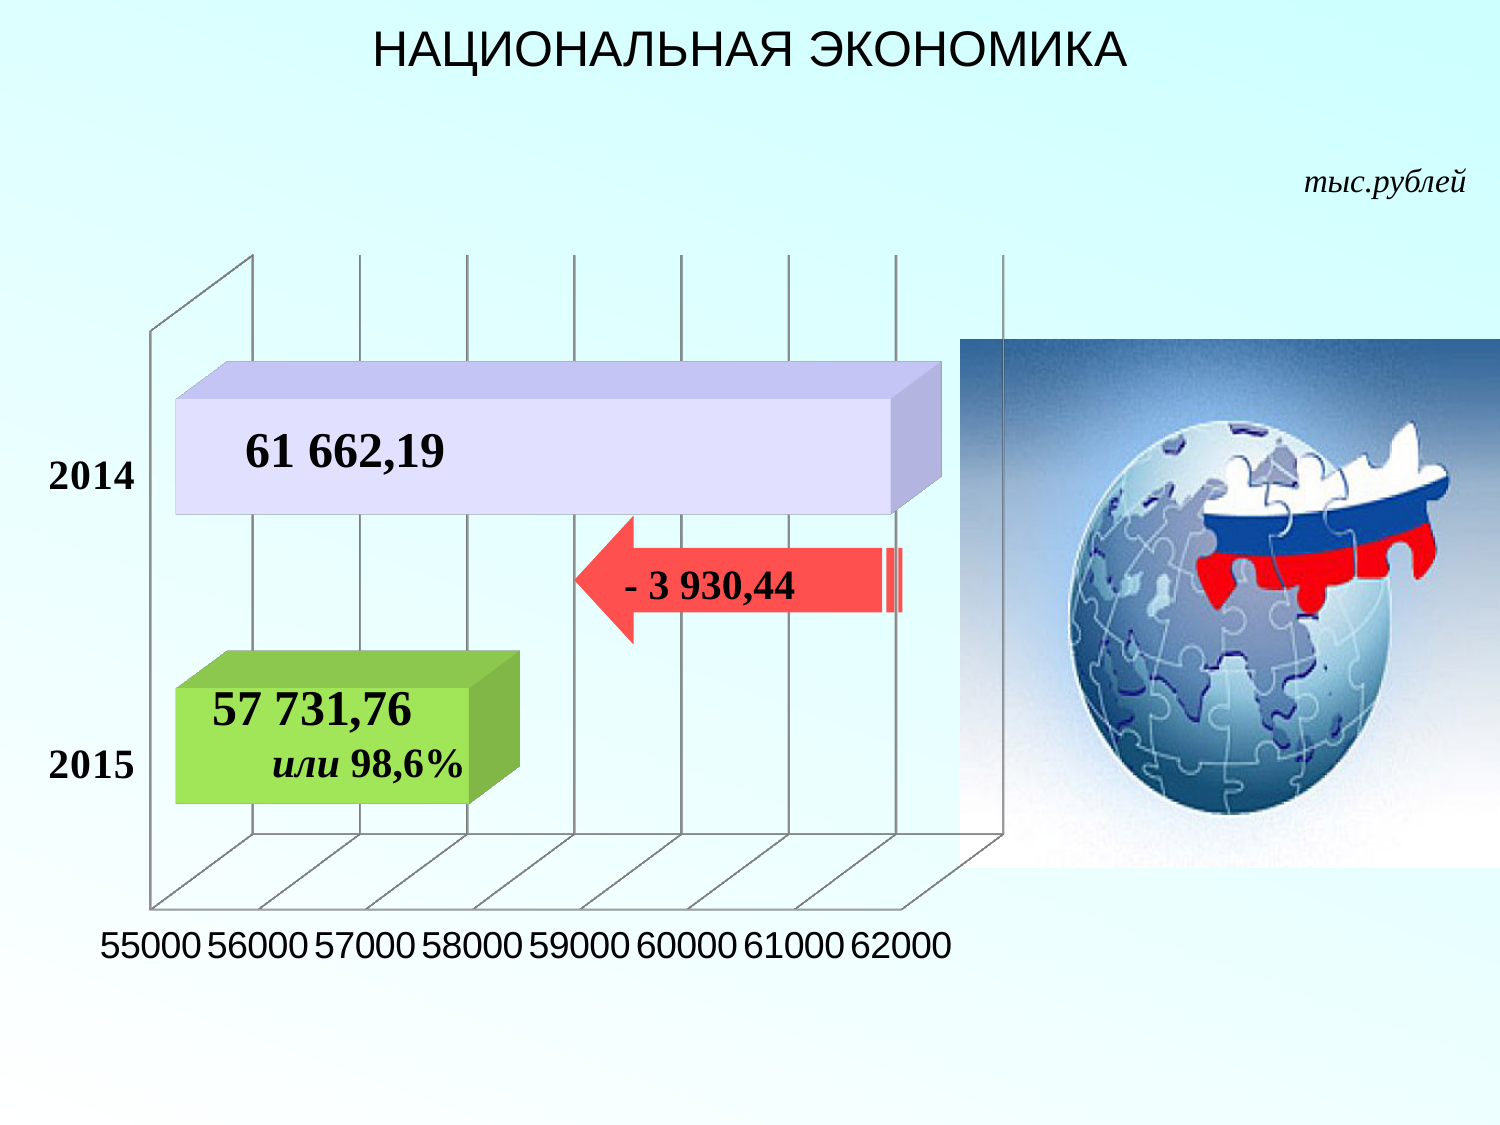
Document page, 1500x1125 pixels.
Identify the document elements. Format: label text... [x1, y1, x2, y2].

text_box тыс.рублей [1288, 152, 1500, 207]
text_box НАЦИОНАЛЬНАЯ ЭКОНОМИКА [0, 0, 1500, 94]
chart [0, 222, 1079, 1020]
picture [1079, 339, 1500, 868]
